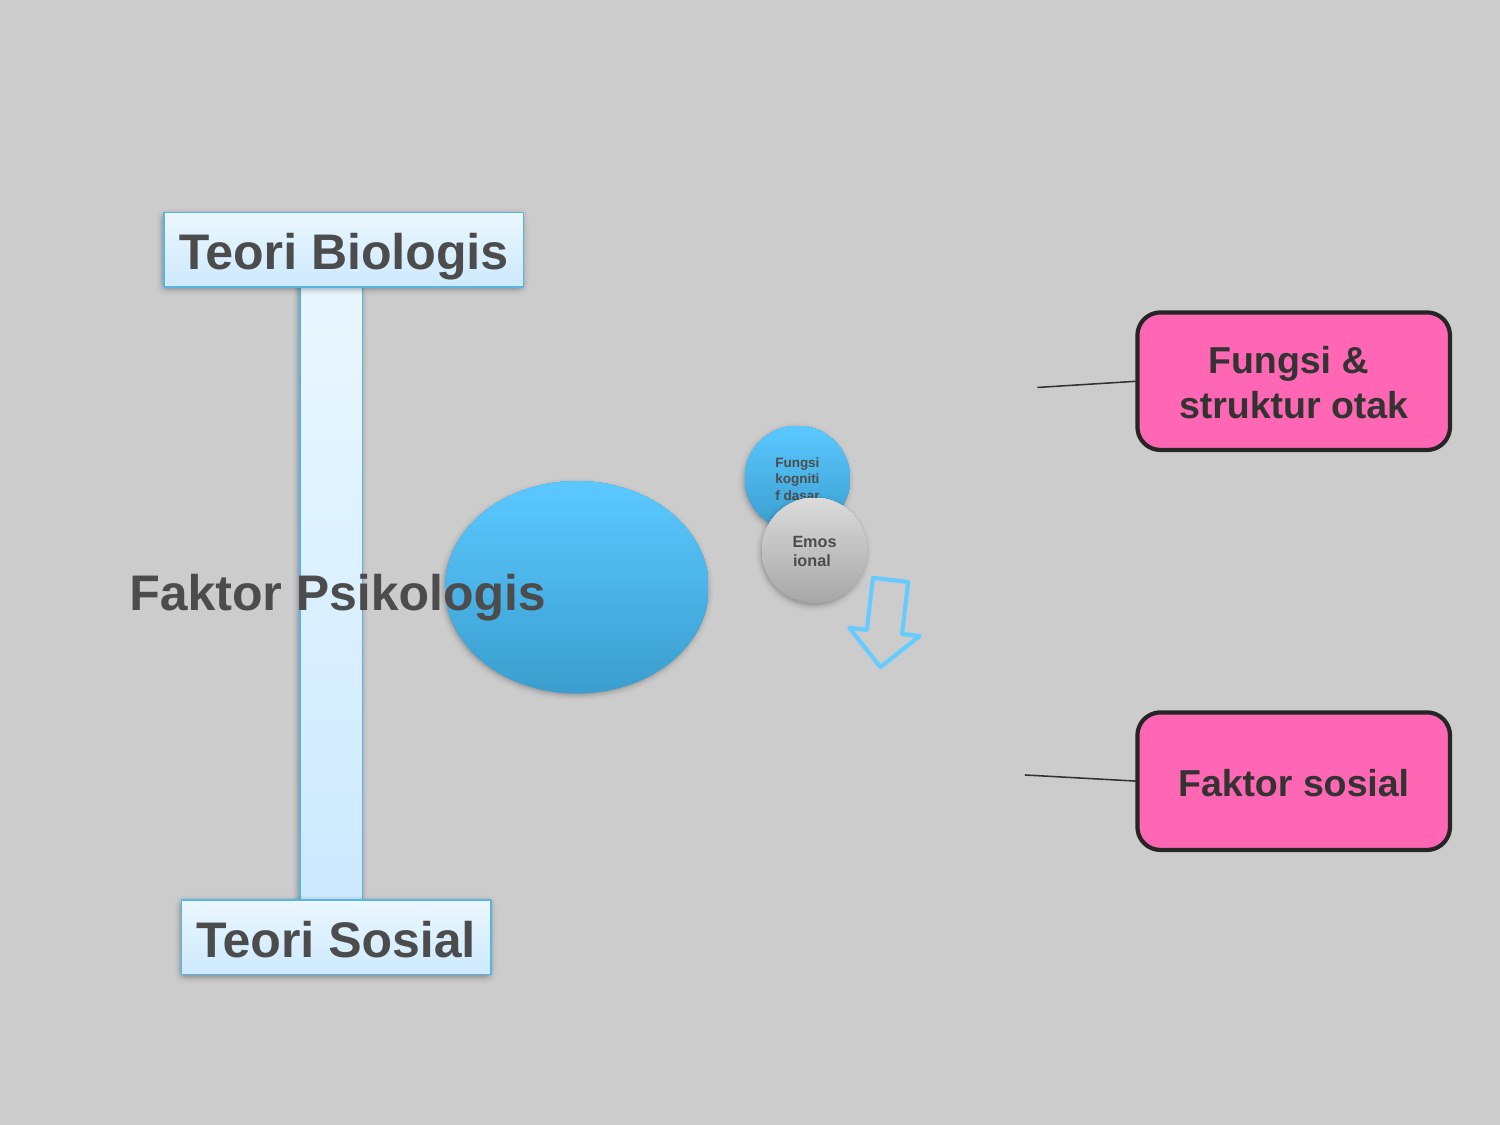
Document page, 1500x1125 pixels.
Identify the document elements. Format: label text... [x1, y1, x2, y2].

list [49, 162, 1105, 1013]
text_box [1037, 380, 1138, 388]
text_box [162, 212, 526, 976]
text_box Faktor sosial [1135, 710, 1453, 853]
text_box Fungsi & struktur otak [1135, 310, 1453, 453]
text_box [1024, 774, 1138, 782]
